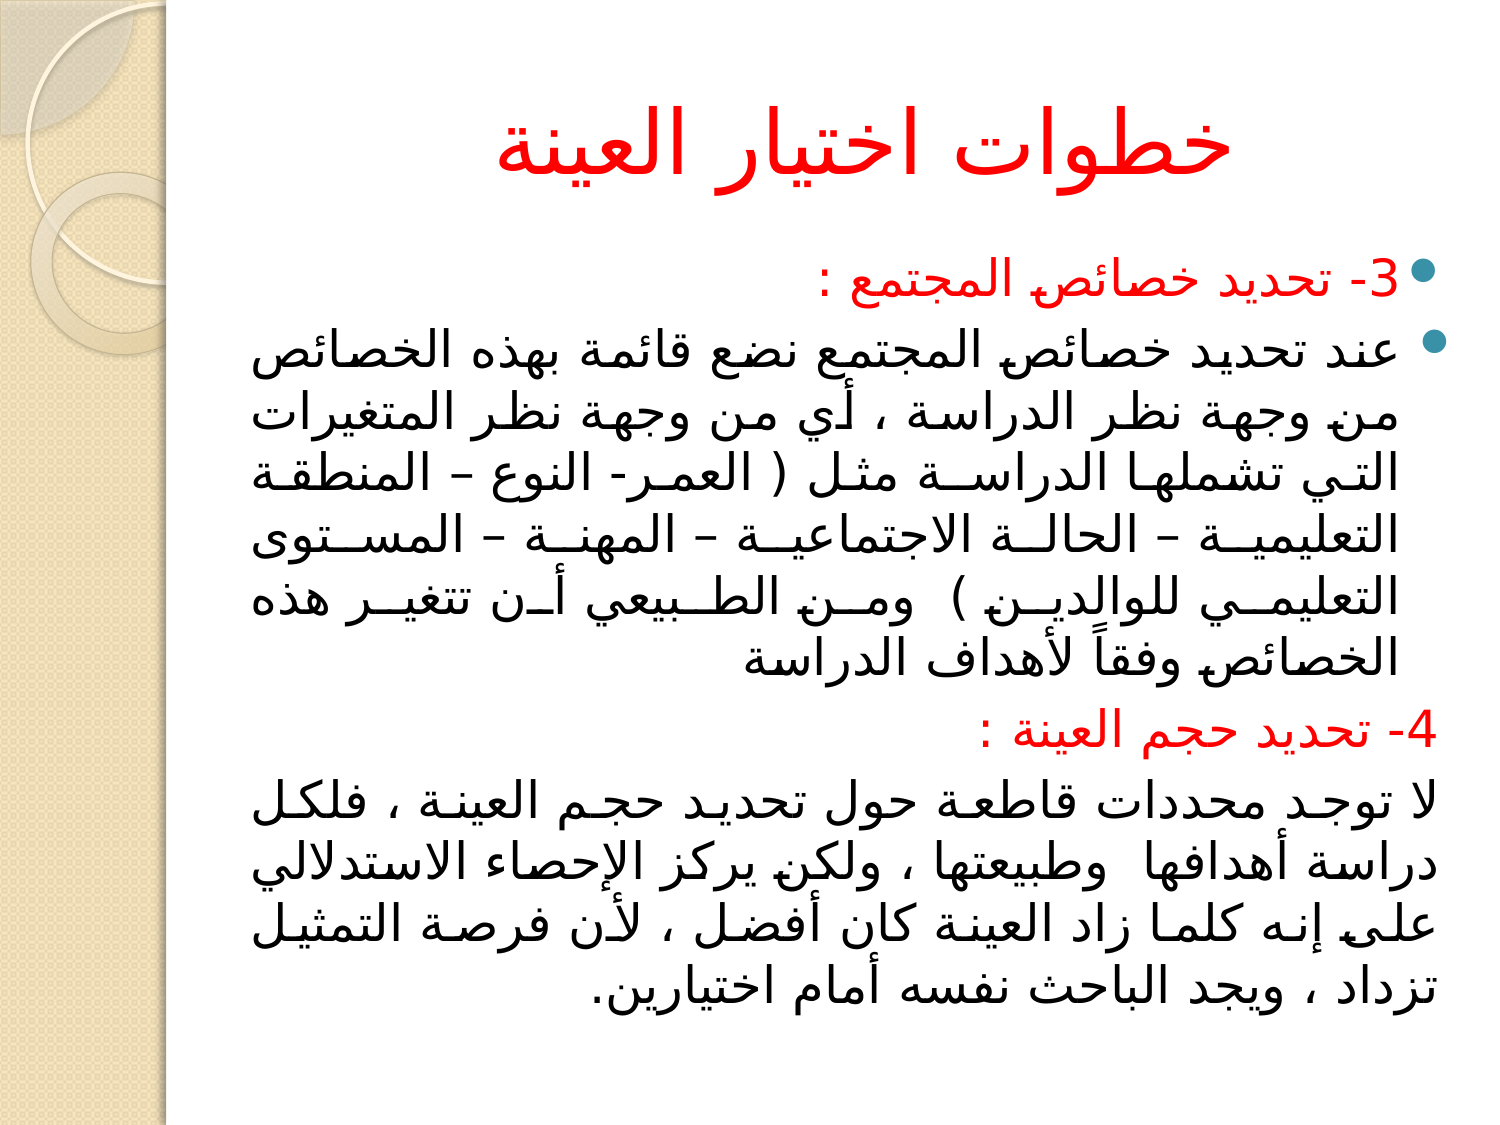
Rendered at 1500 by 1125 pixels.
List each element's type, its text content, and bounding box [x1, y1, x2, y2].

list 3- تحديد خصائص المجتمع : عند تحديد خصائص المجتمع نضع قائمة بهذه الخصائص من وجهة نظر الدراسة ، أي من وجهة نظر المتغيرات التي تشملها الدراسـة مثل ( العمر- النوع – المنطقة التعليمية – الحالة الاجتماعية – المهنة – المستوى التعليمي للوالدين ) ومن الطبيعي أن تتغير هذه الخصائص وفقاً لأهداف الدراسة 4- تحديد حجم العينة : لا توجد محددات قاطعة حول تحديد حجم العينة ، فلكل دراسة أهدافها وطبيعتها ، ولكن يركز الإحصاء الاستدلالي على إنه كلما زاد العينة كان أفضل ، لأن فرصة التمثيل تزداد ، ويجد الباحث نفسه أمام اختيارين. [235, 237, 1466, 1025]
title خطوات اختيار العينة [235, 45, 1466, 233]
